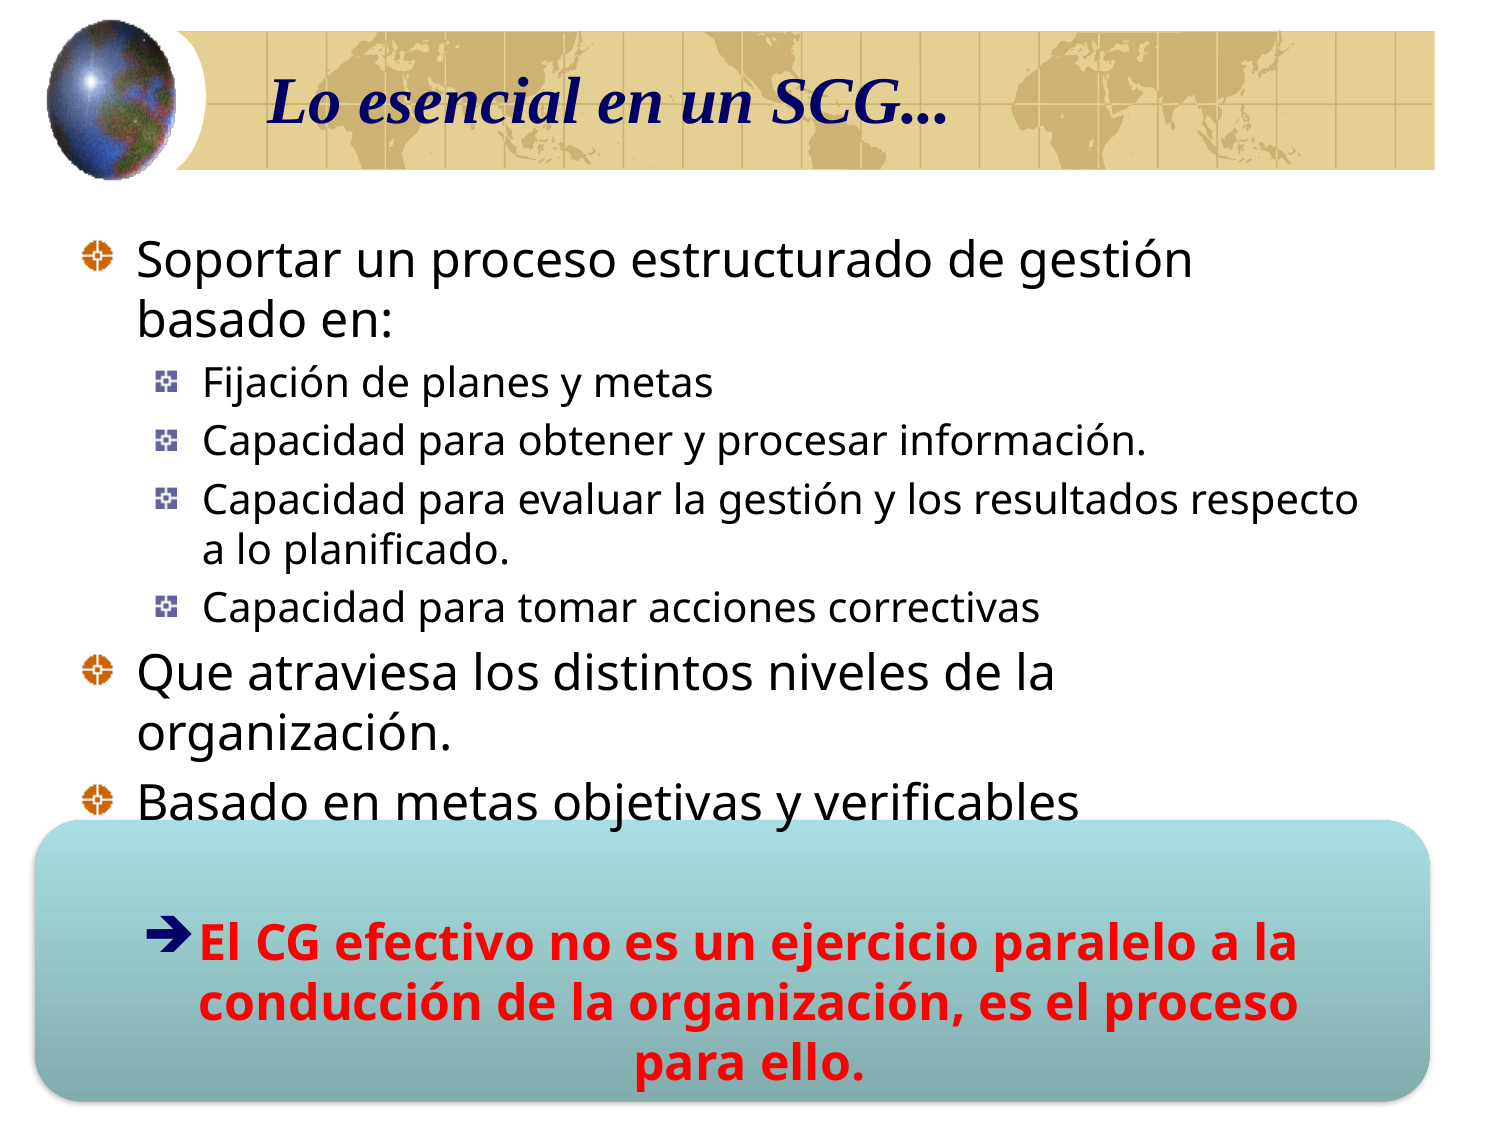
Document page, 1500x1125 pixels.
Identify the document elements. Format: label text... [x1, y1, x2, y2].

picture [79, 653, 115, 689]
picture [79, 783, 115, 819]
picture [154, 594, 177, 617]
title Lo esencial en un SCG... [252, 82, 1413, 112]
picture [79, 239, 115, 275]
text_box [35, 820, 1430, 1102]
picture [154, 369, 177, 392]
picture [42, 14, 190, 185]
list Soportar un proceso estructurado de gestión basado en: Fijación de planes y metas Capacidad para obtener y procesar información. Capacidad para evaluar la gestión y los resultados respecto a lo planificado. Capacidad para tomar acciones correctivas Que atraviesa los distintos niveles de la organización. Basado en metas objetivas y verificables El CG efectivo no es un ejercicio paralelo a la conducción de la organización, es el proceso para ello. [64, 219, 1378, 732]
picture [154, 486, 177, 509]
picture [154, 428, 177, 451]
